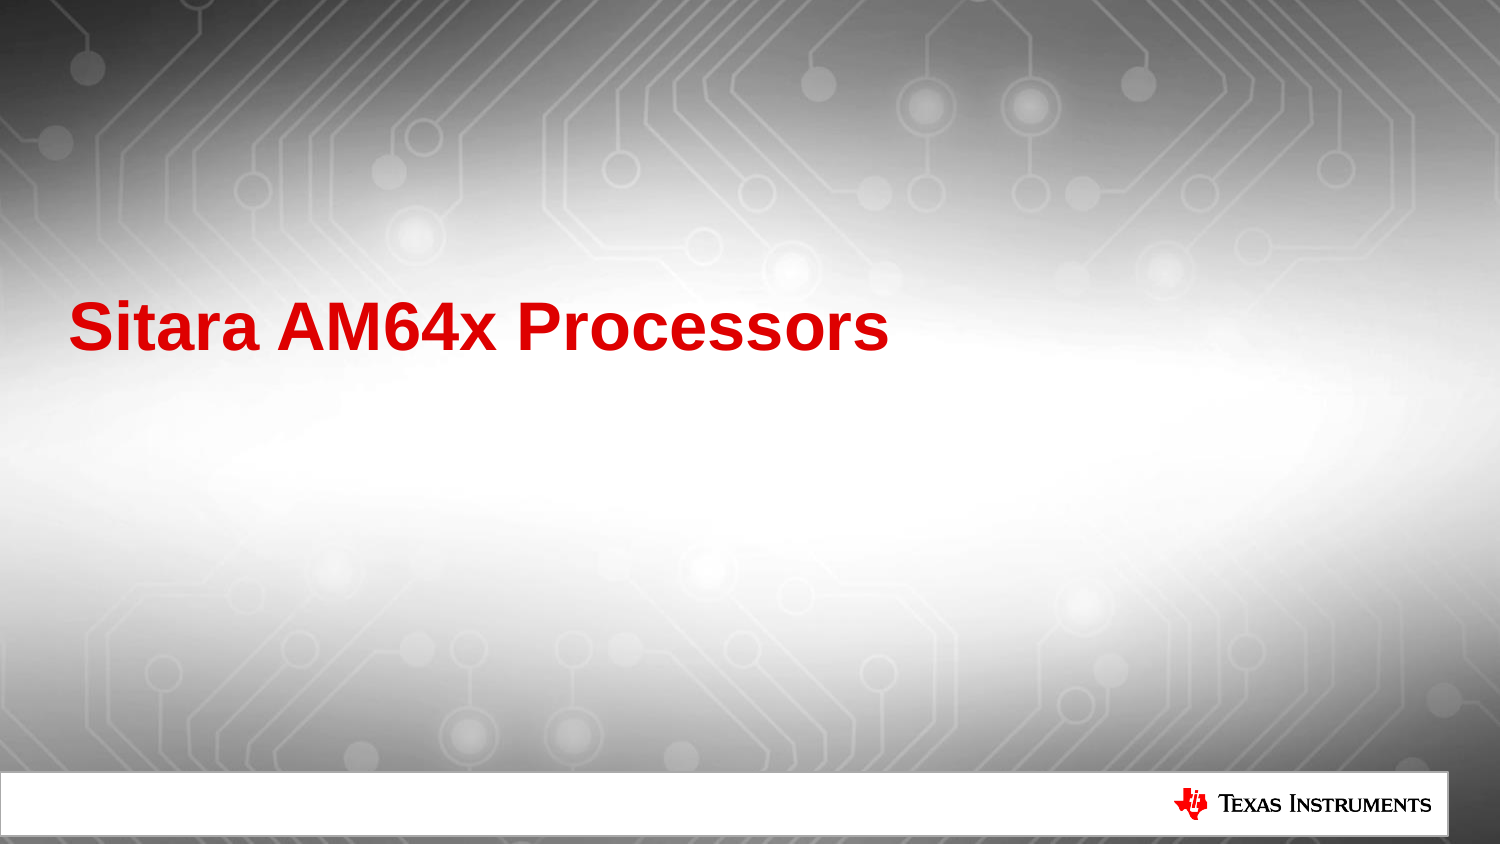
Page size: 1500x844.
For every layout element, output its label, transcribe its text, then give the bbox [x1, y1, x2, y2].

title Sitara AM64x Processors [56, 238, 1444, 421]
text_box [0, 771, 1449, 837]
picture [0, 0, 1500, 844]
